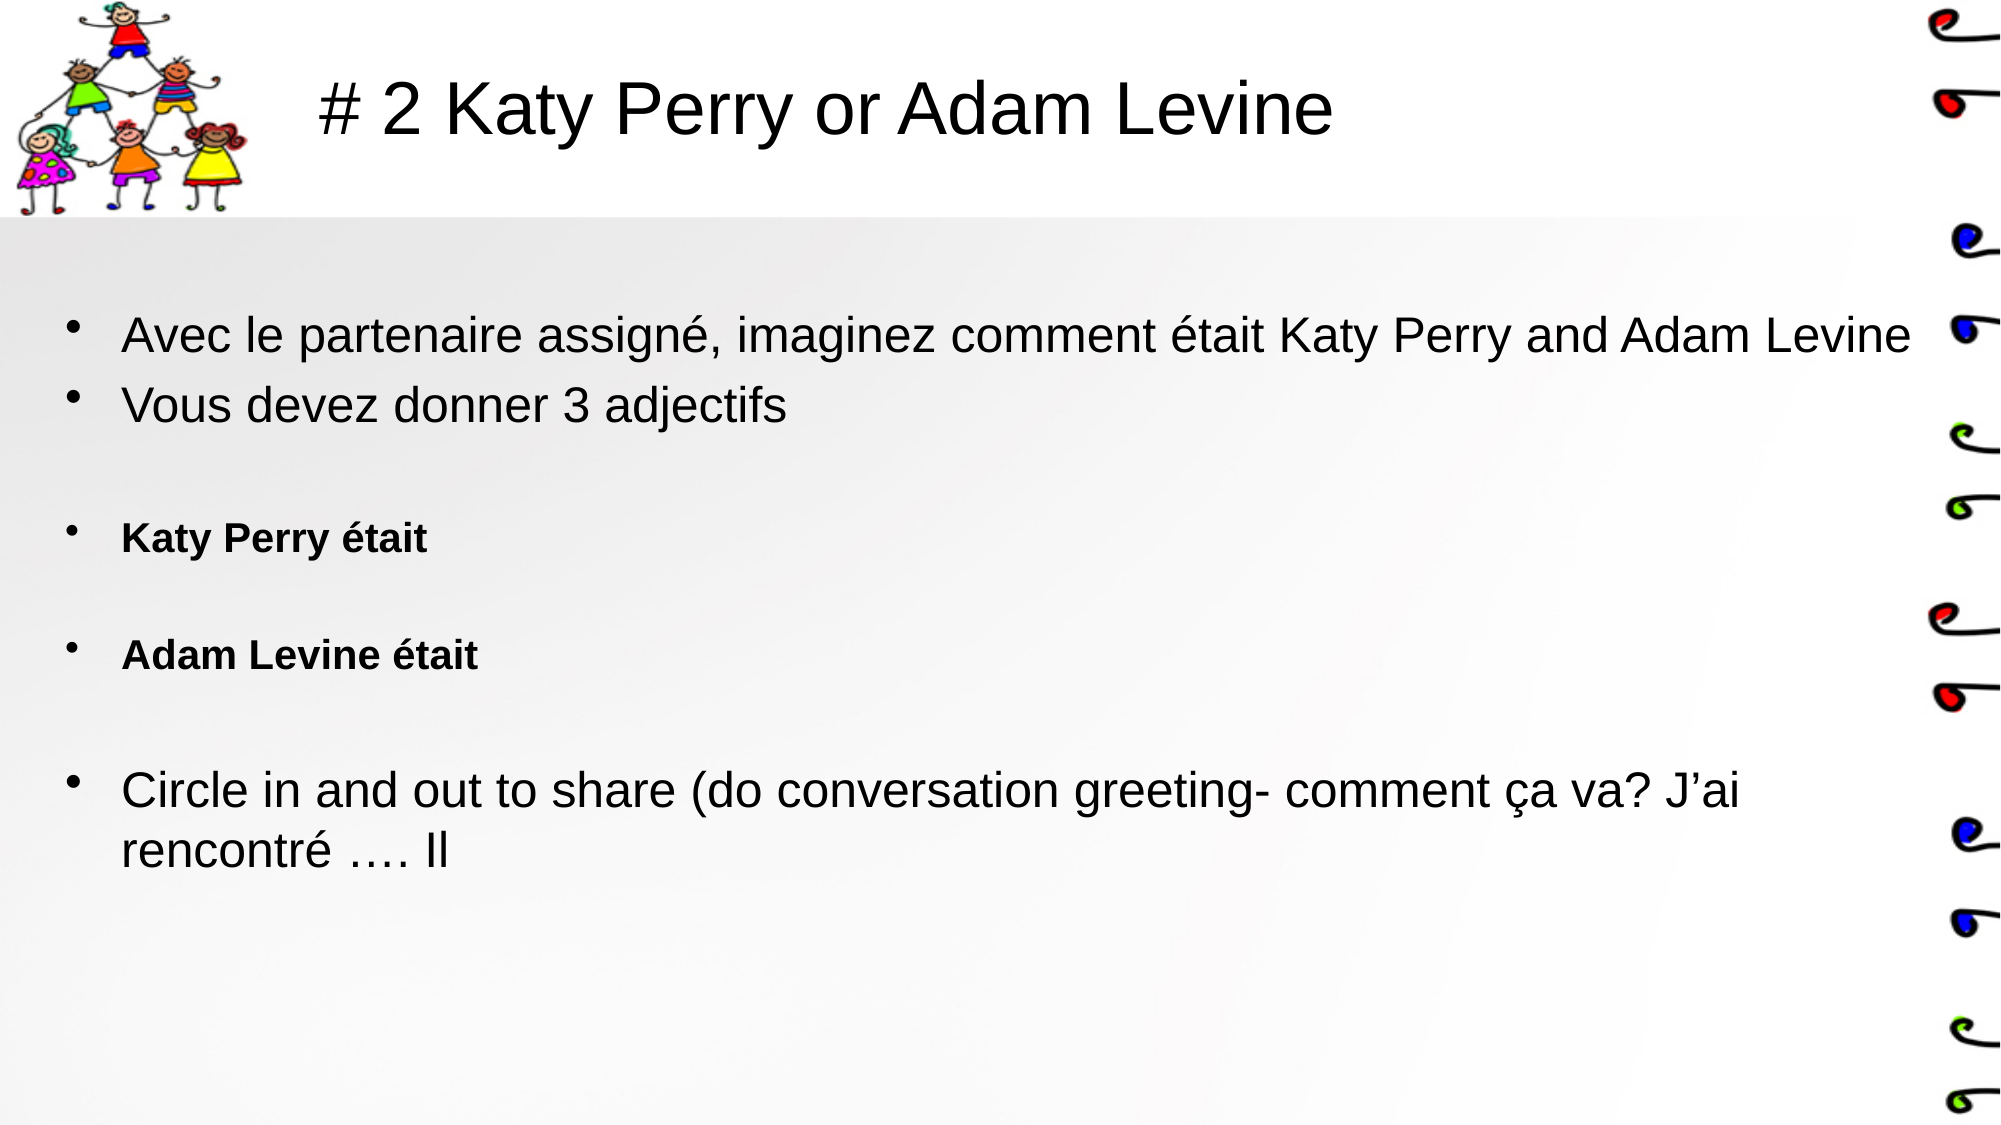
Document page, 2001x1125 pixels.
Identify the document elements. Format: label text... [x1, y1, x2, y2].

title # 2 Katy Perry or Adam Levine [283, 16, 1951, 192]
picture [0, 0, 2001, 1125]
list Avec le partenaire assigné, imaginez comment était Katy Perry and Adam Levine Vous devez donner 3 adjectifs Katy Perry était Adam Levine était Circle in and out to share (do conversation greeting- comment ça va? J’ai rencontré …. Il [49, 224, 1951, 1018]
